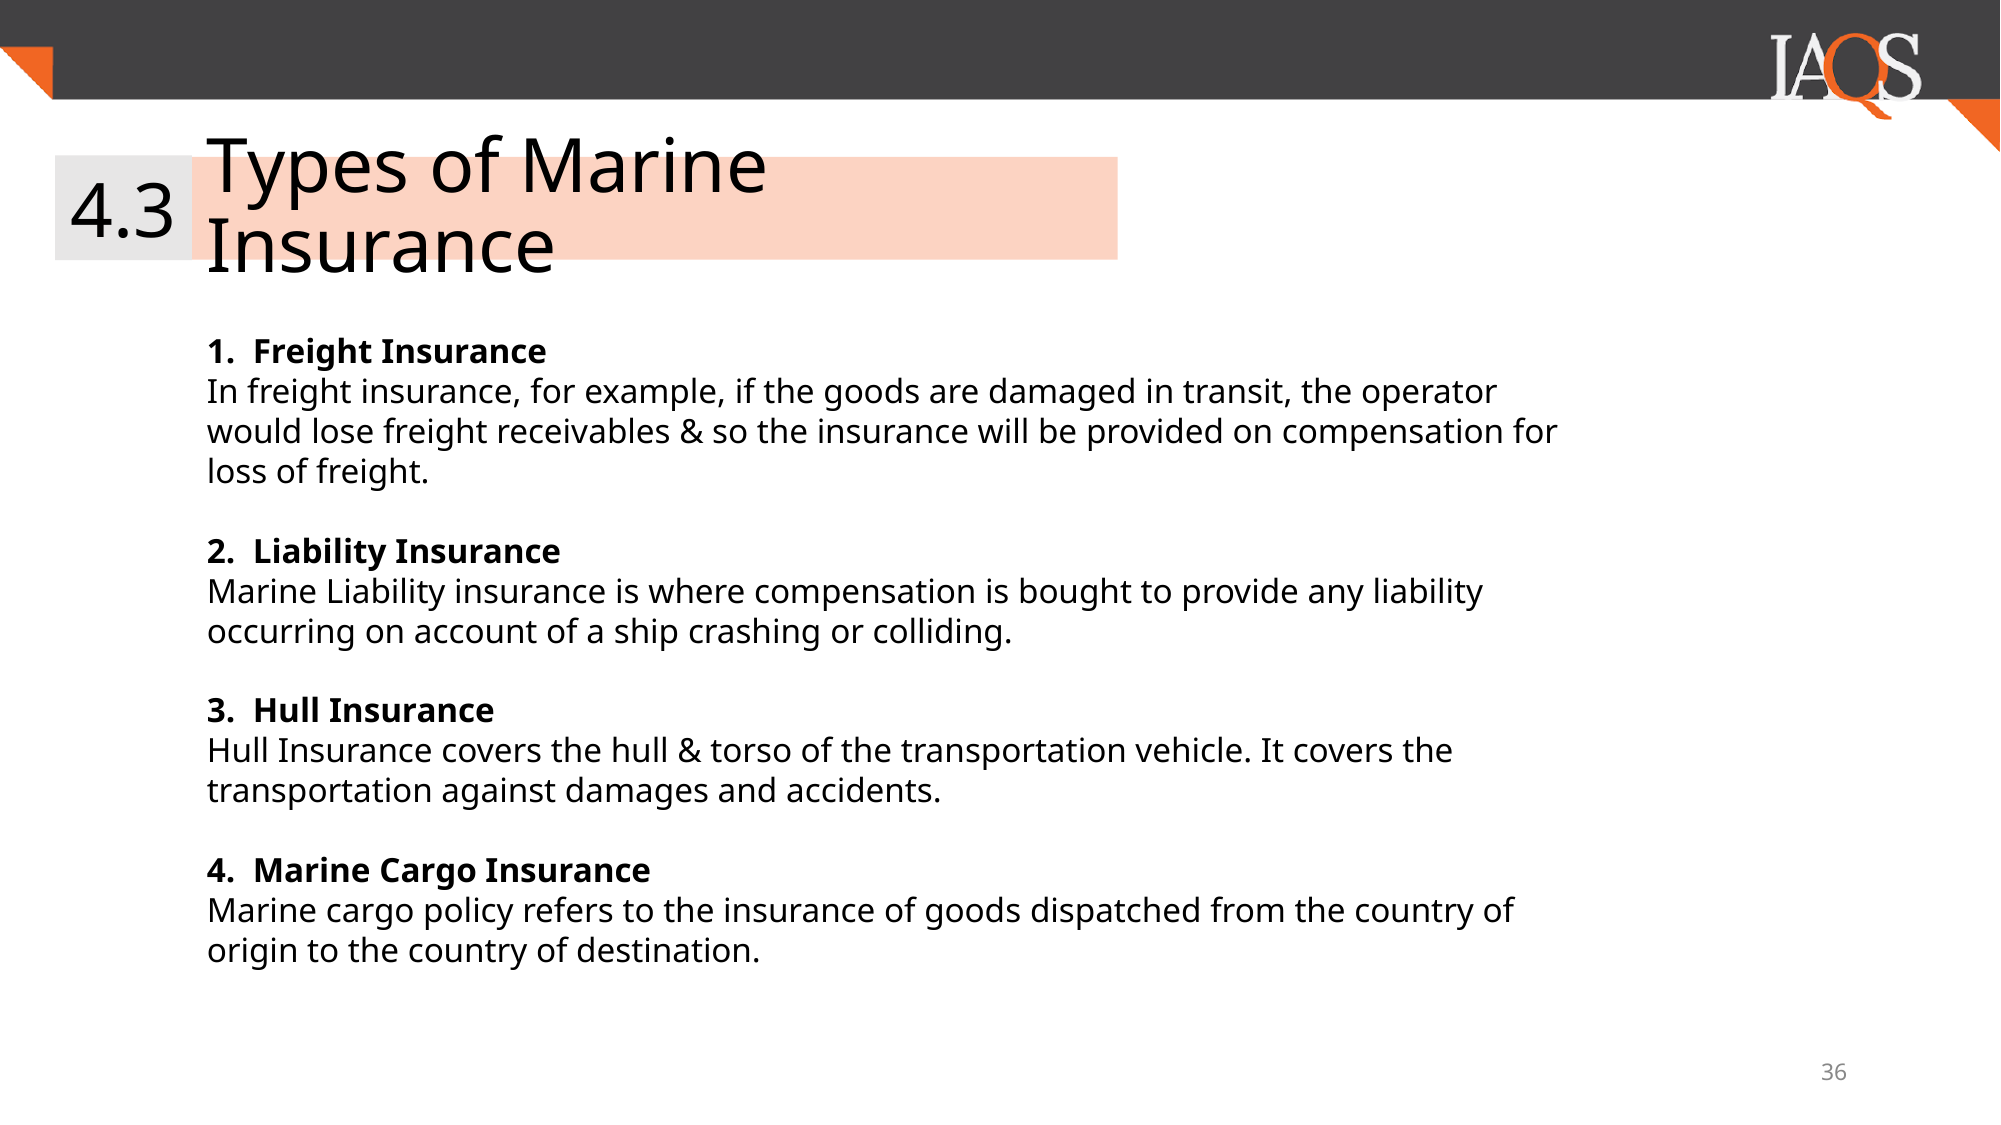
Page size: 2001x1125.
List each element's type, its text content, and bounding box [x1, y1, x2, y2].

text_box 4.3 [55, 155, 192, 261]
slide_number ‹#› [1412, 1042, 1863, 1103]
text_box 1. Freight Insurance In freight insurance, for example, if the goods are damaged in transit, the operator would lose freight receivables & so the insurance will be provided on compensation for loss of freight. 2. Liability Insurance Marine Liability insurance is where compensation is bought to provide any liability occurring on account of a ship crashing or colliding. 3. Hull Insurance Hull Insurance covers the hull & torso of the transportation vehicle. It covers the transportation against damages and accidents. 4. Marine Cargo Insurance Marine cargo policy refers to the insurance of goods dispatched from the country of origin to the country of destination. [191, 322, 1597, 977]
picture [0, 0, 2000, 152]
title Types of Marine Insurance [192, 156, 1118, 260]
